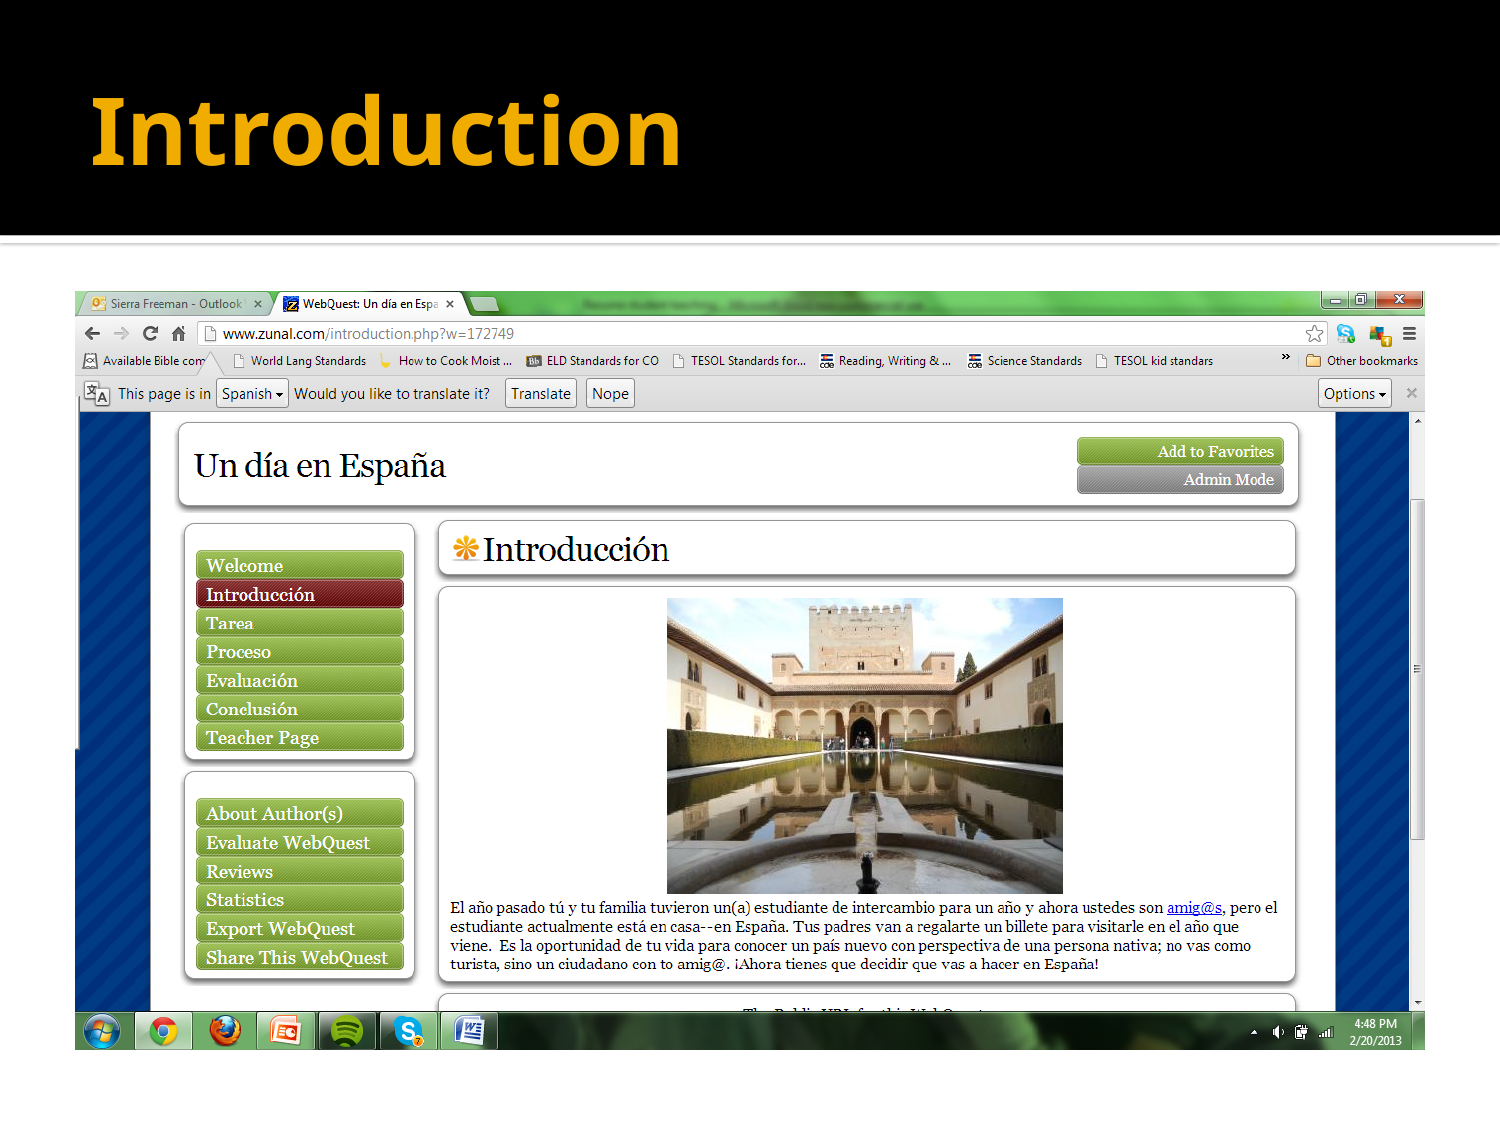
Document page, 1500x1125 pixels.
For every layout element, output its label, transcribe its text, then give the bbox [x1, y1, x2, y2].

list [75, 291, 1425, 1050]
title Introduction [75, 25, 1425, 231]
